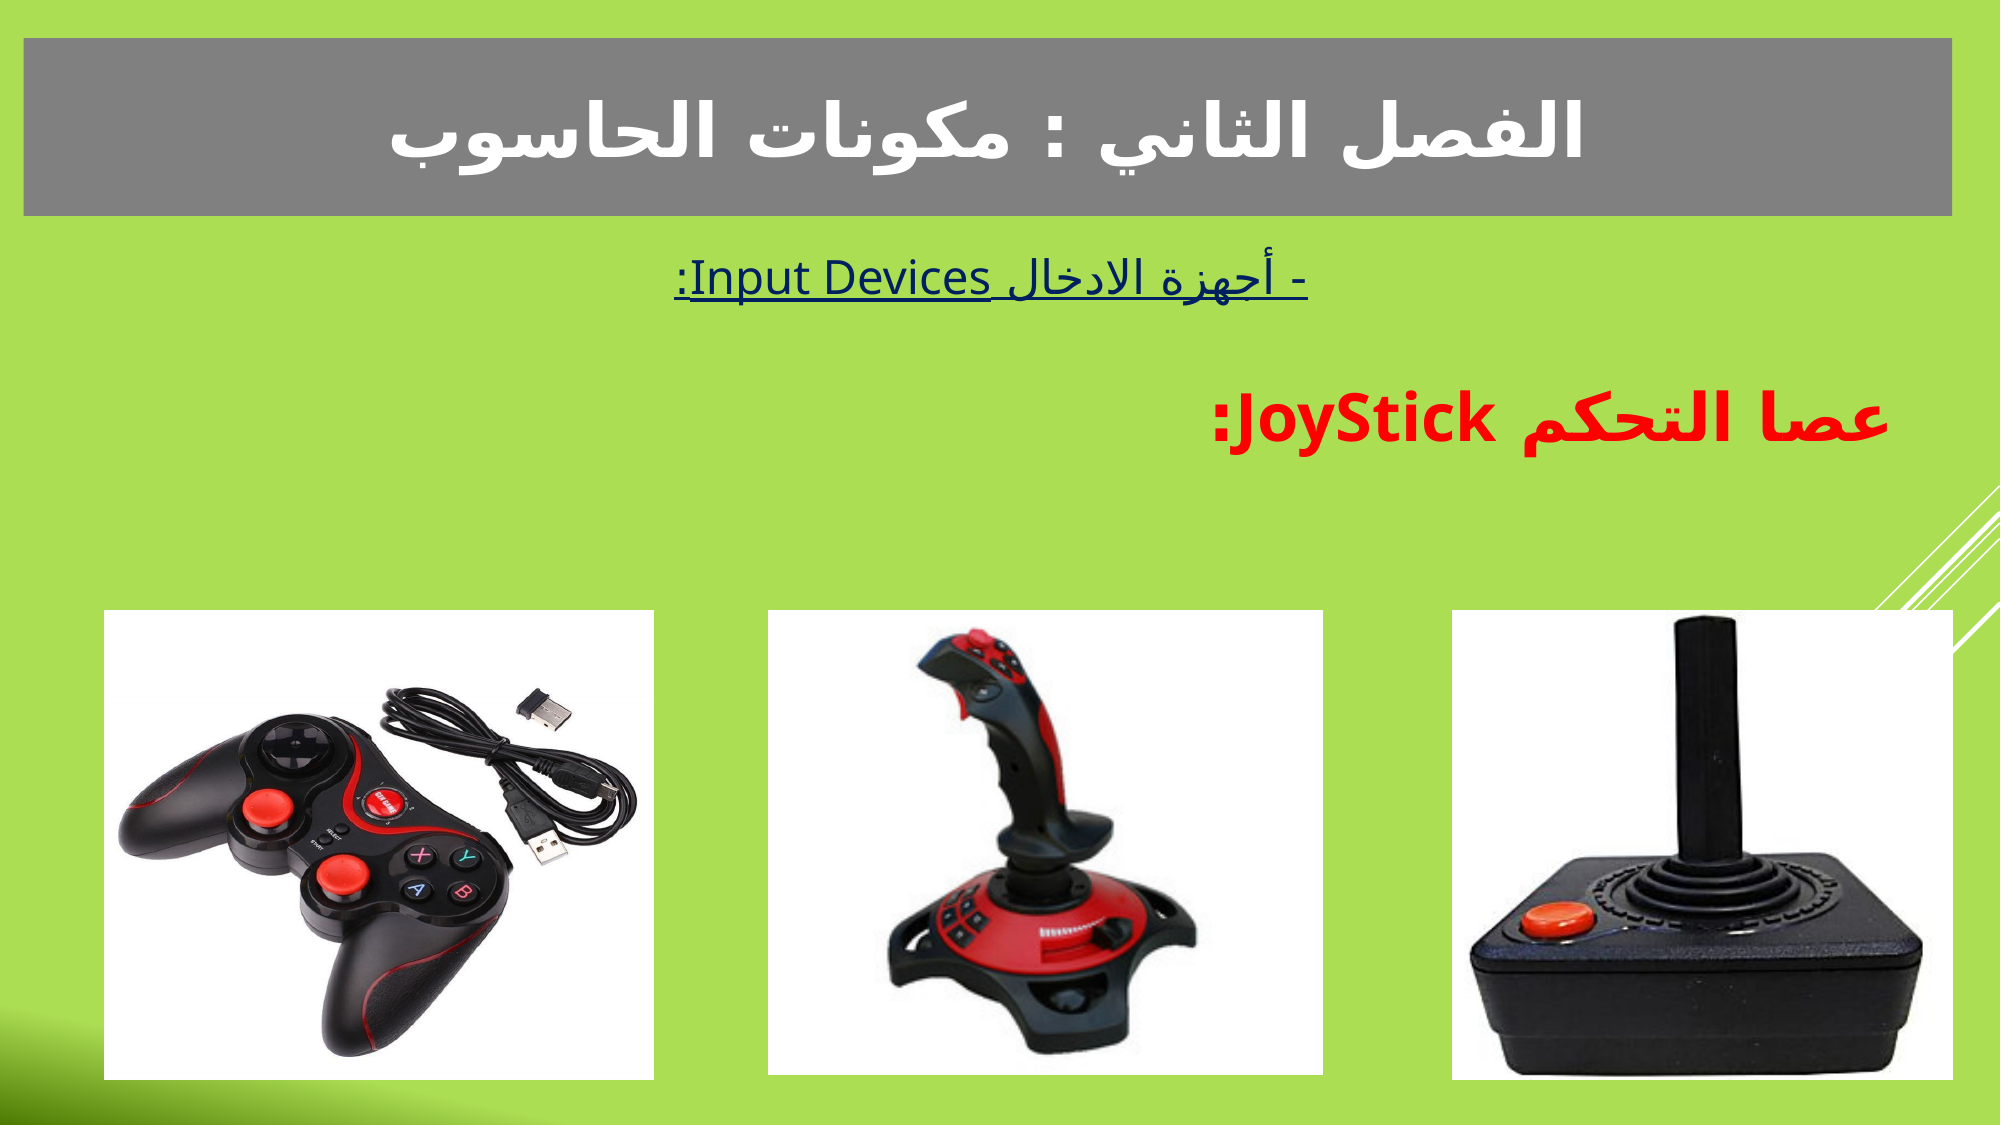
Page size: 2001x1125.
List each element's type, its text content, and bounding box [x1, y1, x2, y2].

picture [104, 610, 654, 1080]
text_box - أجهزة الادخال Input Devices: [653, 220, 1323, 331]
text_box الفصل الثاني : مكونات الحاسوب [23, 38, 1953, 216]
list عصا التحكم JoyStick: [962, 316, 1910, 514]
picture [768, 610, 1323, 1075]
picture [1452, 610, 1953, 1080]
